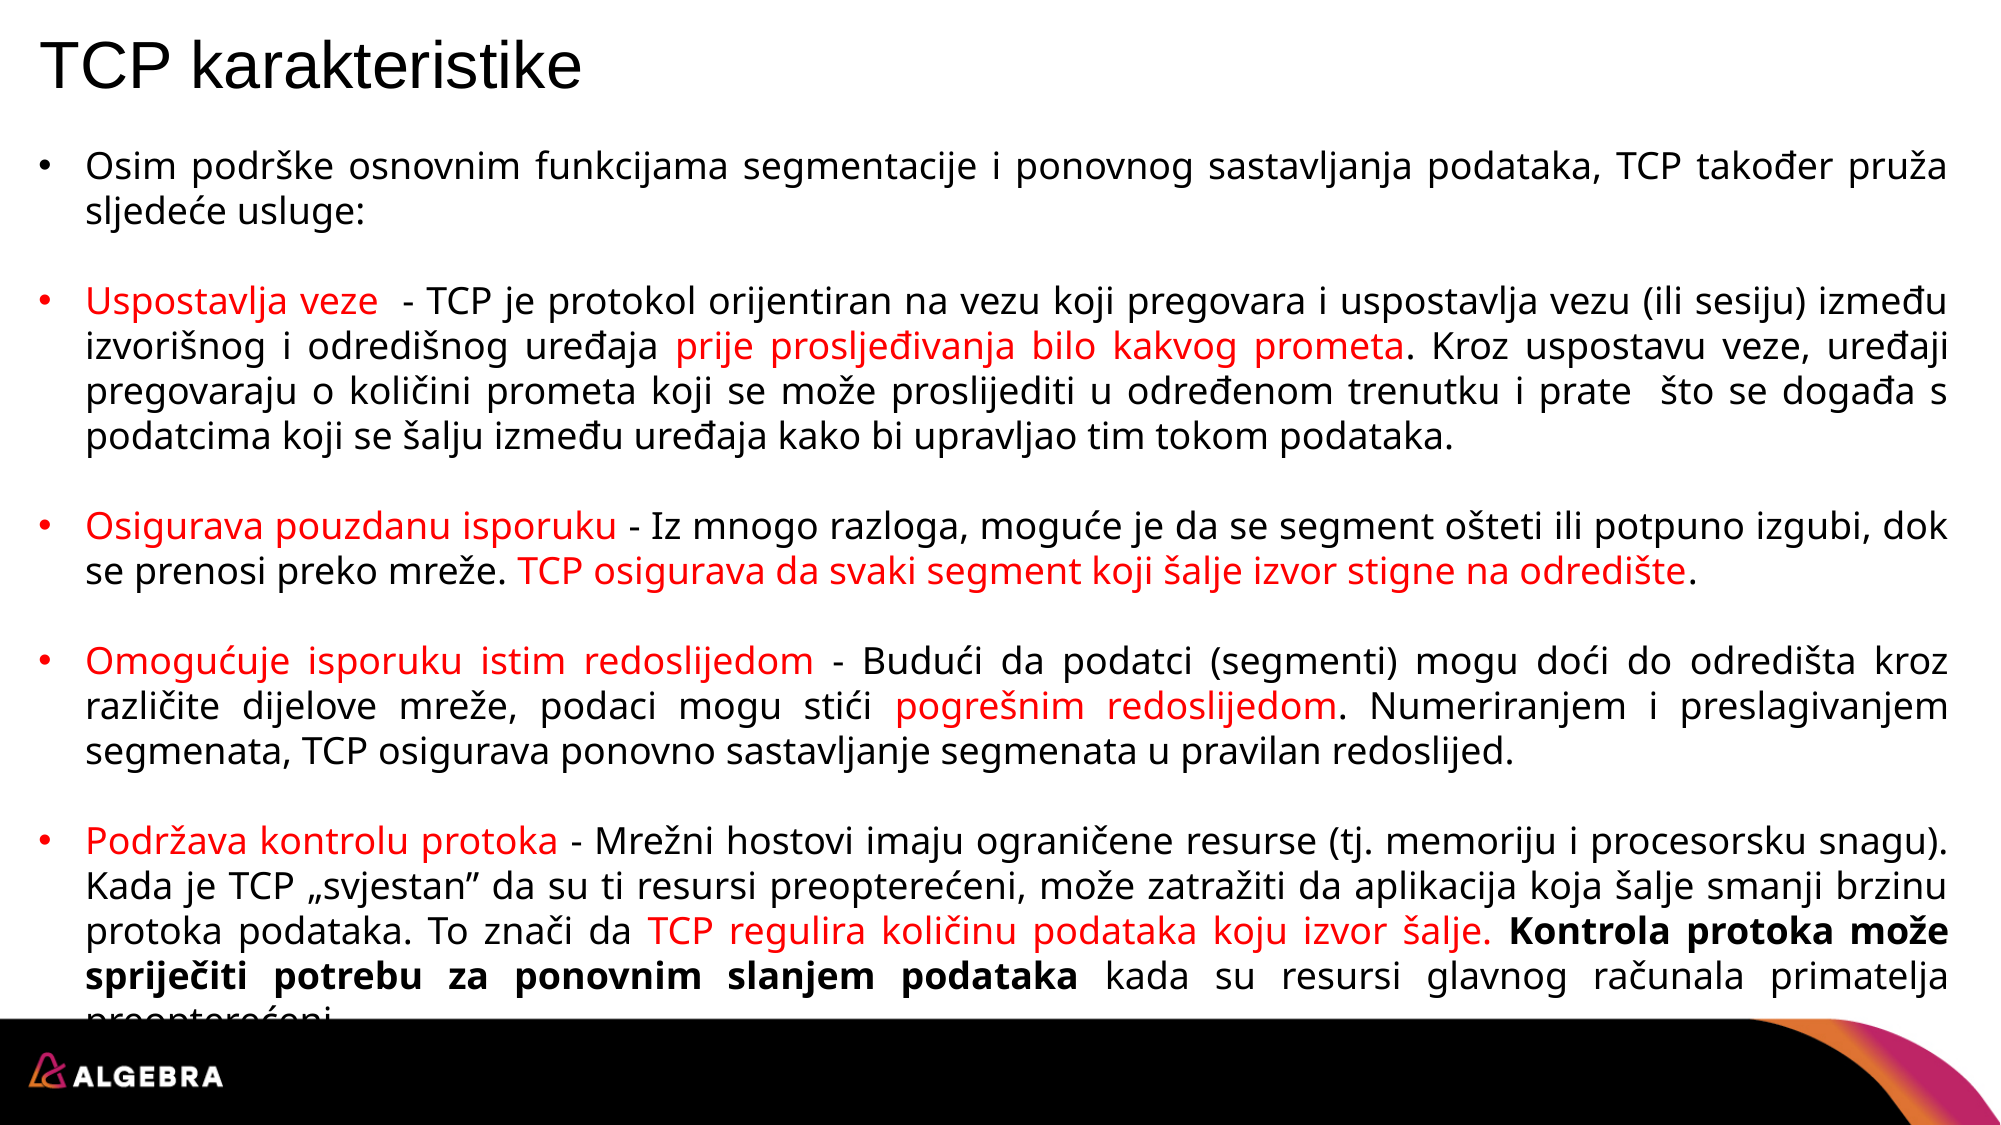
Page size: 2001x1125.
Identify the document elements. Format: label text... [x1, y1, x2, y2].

title TCP karakteristike [39, 23, 1813, 108]
text_box Osim podrške osnovnim funkcijama segmentacije i ponovnog sastavljanja podataka, TCP također pruža sljedeće usluge: Uspostavlja veze - TCP je protokol orijentiran na vezu koji pregovara i uspostavlja vezu (ili sesiju) između izvorišnog i odredišnog uređaja prije prosljeđivanja bilo kakvog prometa. Kroz uspostavu veze, uređaji pregovaraju o količini prometa koji se može proslijediti u određenom trenutku i prate što se događa s podatcima koji se šalju između uređaja kako bi upravljao tim tokom podataka. Osigurava pouzdanu isporuku - Iz mnogo razloga, moguće je da se segment ošteti ili potpuno izgubi, dok se prenosi preko mreže. TCP osigurava da svaki segment koji šalje izvor stigne na odredište. Omogućuje isporuku istim redoslijedom - Budući da podatci (segmenti) mogu doći do odredišta kroz različite dijelove mreže, podaci mogu stići pogrešnim redoslijedom. Numeriranjem i preslagivanjem segmenata, TCP osigurava ponovno sastavljanje segmenata u pravilan redoslijed. Podržava kontrolu protoka - Mrežni hostovi imaju ograničene resurse (tj. memoriju i procesorsku snagu). Kada je TCP „svjestan” da su ti resursi preopterećeni, može zatražiti da aplikacija koja šalje smanji brzinu protoka podataka. To znači da TCP regulira količinu podataka koju izvor šalje. Kontrola protoka može spriječiti potrebu za ponovnim slanjem podataka kada su resursi glavnog računala primatelja preopterećeni. [23, 135, 1977, 1050]
picture [0, 0, 2001, 1125]
